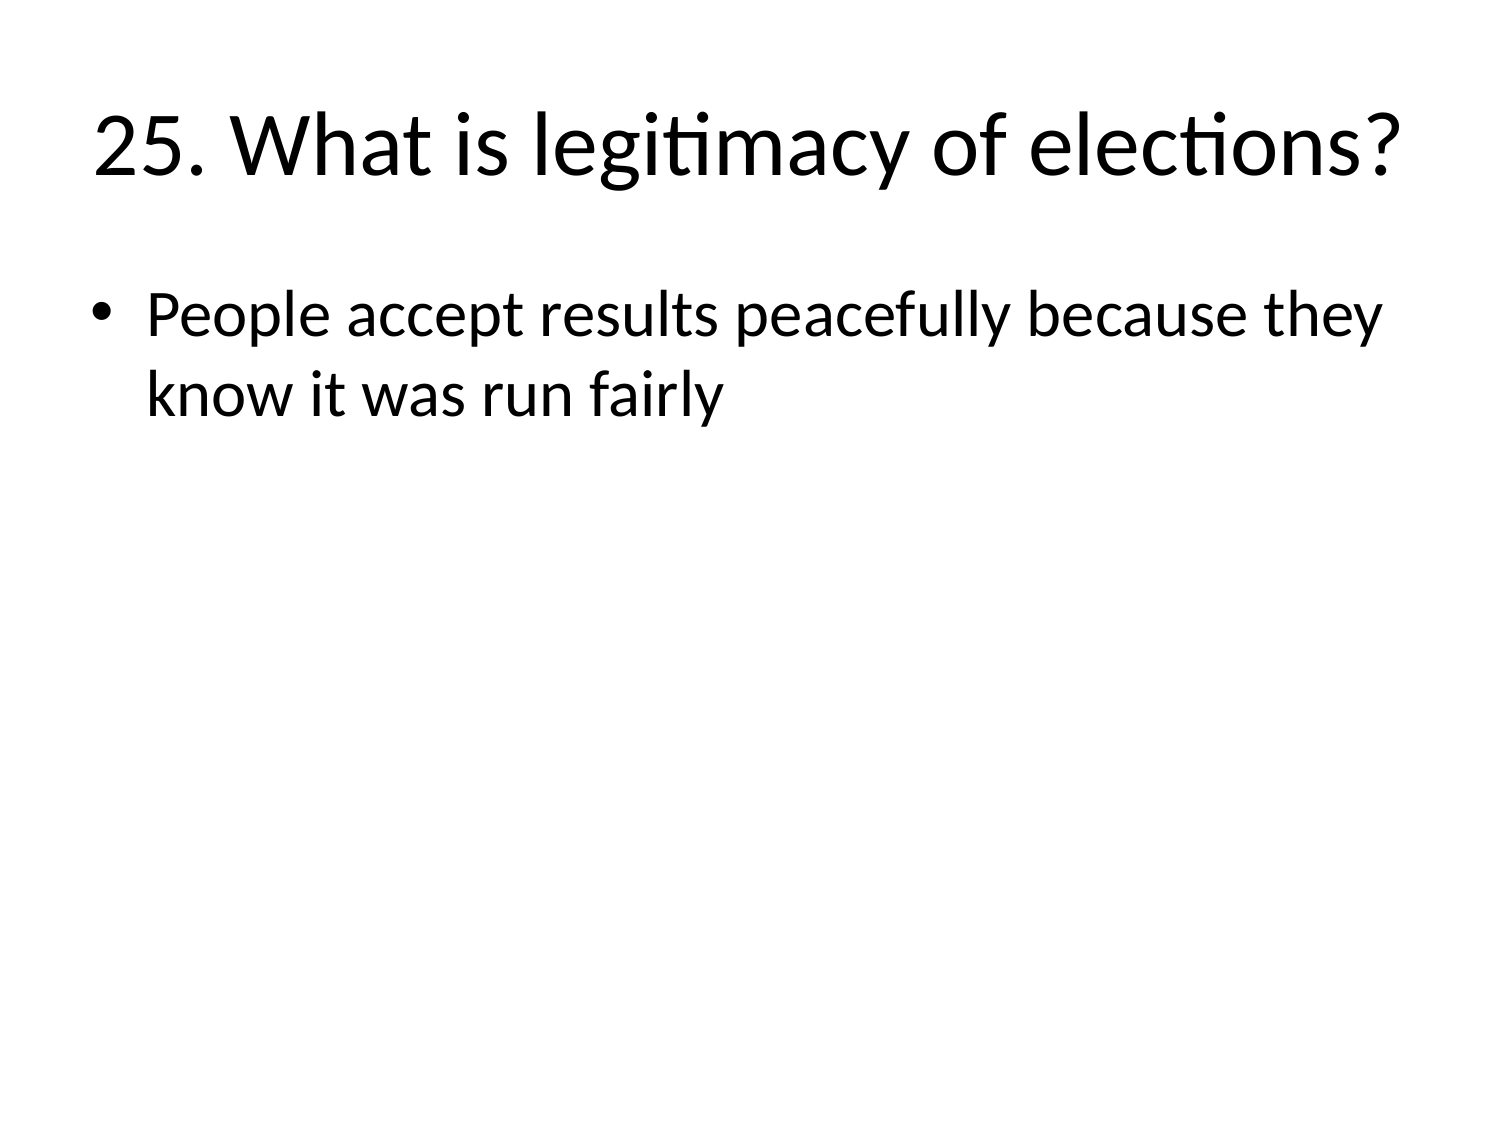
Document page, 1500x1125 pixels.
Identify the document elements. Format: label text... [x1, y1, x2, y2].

title 25. What is legitimacy of elections? [75, 45, 1425, 233]
list People accept results peacefully because they know it was run fairly [75, 262, 1425, 1005]
